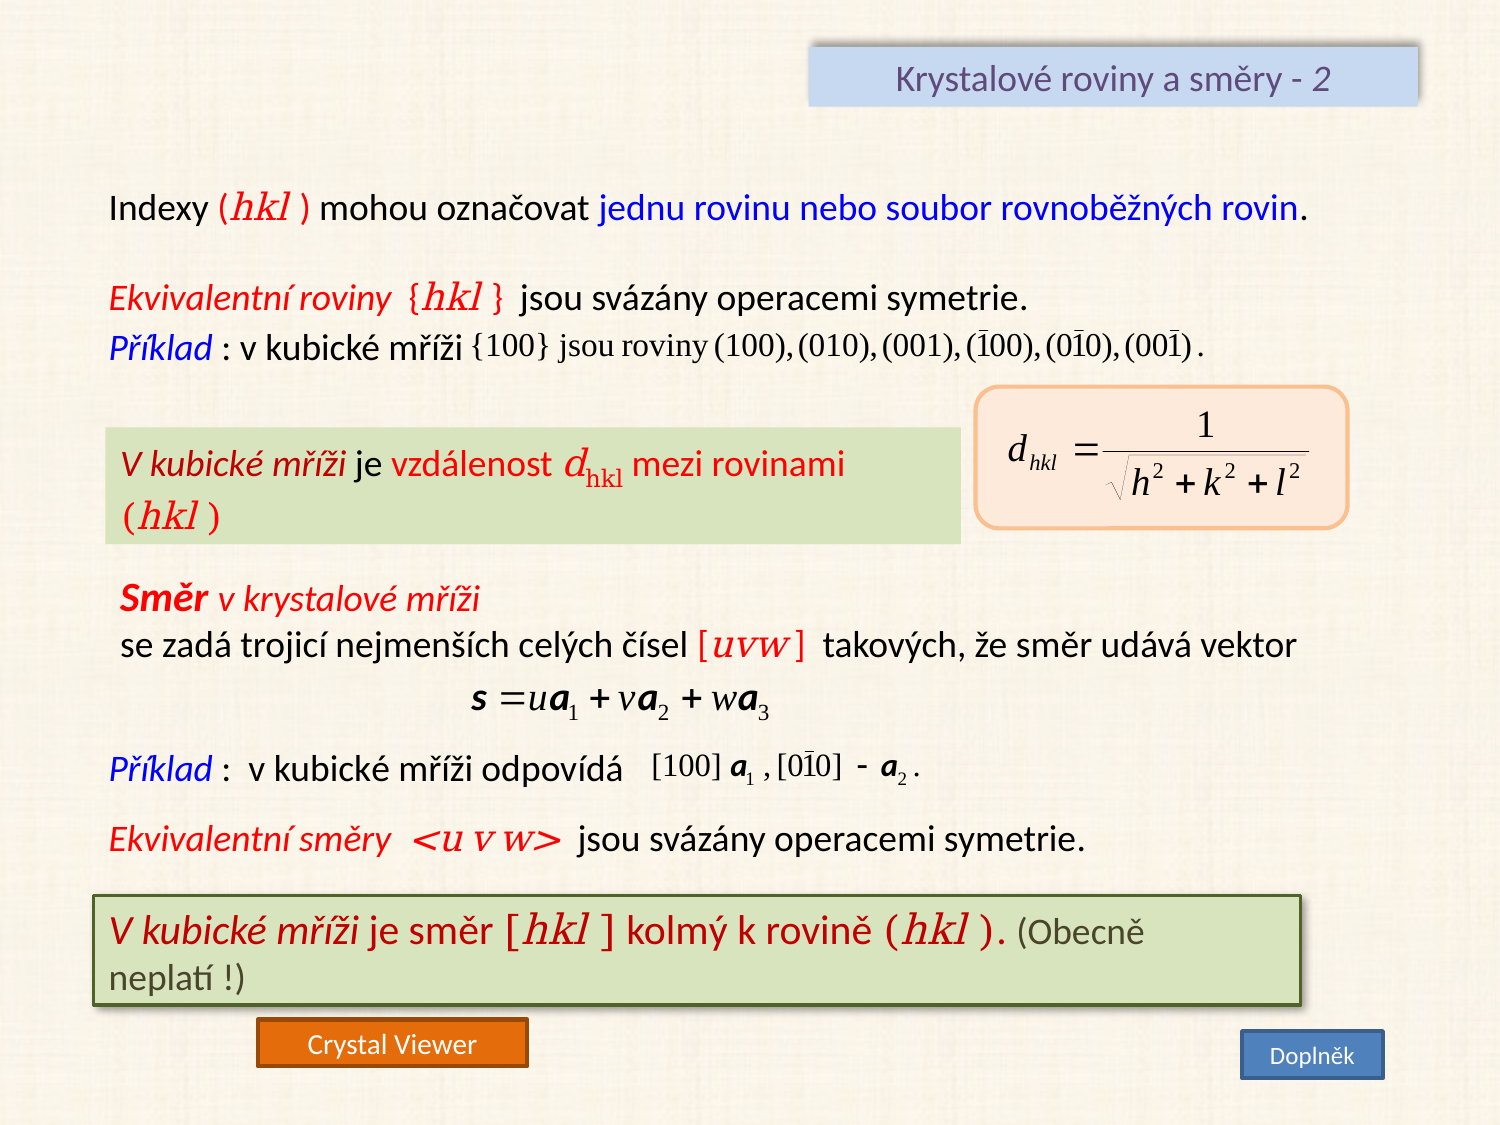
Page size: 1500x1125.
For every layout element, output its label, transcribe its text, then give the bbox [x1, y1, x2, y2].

text_box V kubické mříži je směr [hkl ] kolmý k rovině (hkl ). (Obecně neplatí !) [93, 895, 1301, 1006]
text_box Krystalové roviny a směry - 2 [808, 46, 1418, 107]
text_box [105, 386, 1348, 529]
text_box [466, 322, 1211, 371]
text_box Indexy (hkl ) mohou označovat jednu rovinu nebo soubor rovnoběžných rovin. Ekvivalentní roviny {hkl } jsou svázány operacemi symetrie. Příklad : v kubické mříži [93, 175, 1360, 386]
text_box Crystal Viewer [256, 1017, 529, 1068]
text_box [93, 562, 1360, 798]
text_box Ekvivalentní směry <u v w> jsou svázány operacemi symetrie. [93, 806, 1231, 867]
text_box Doplněk [1240, 1029, 1385, 1080]
